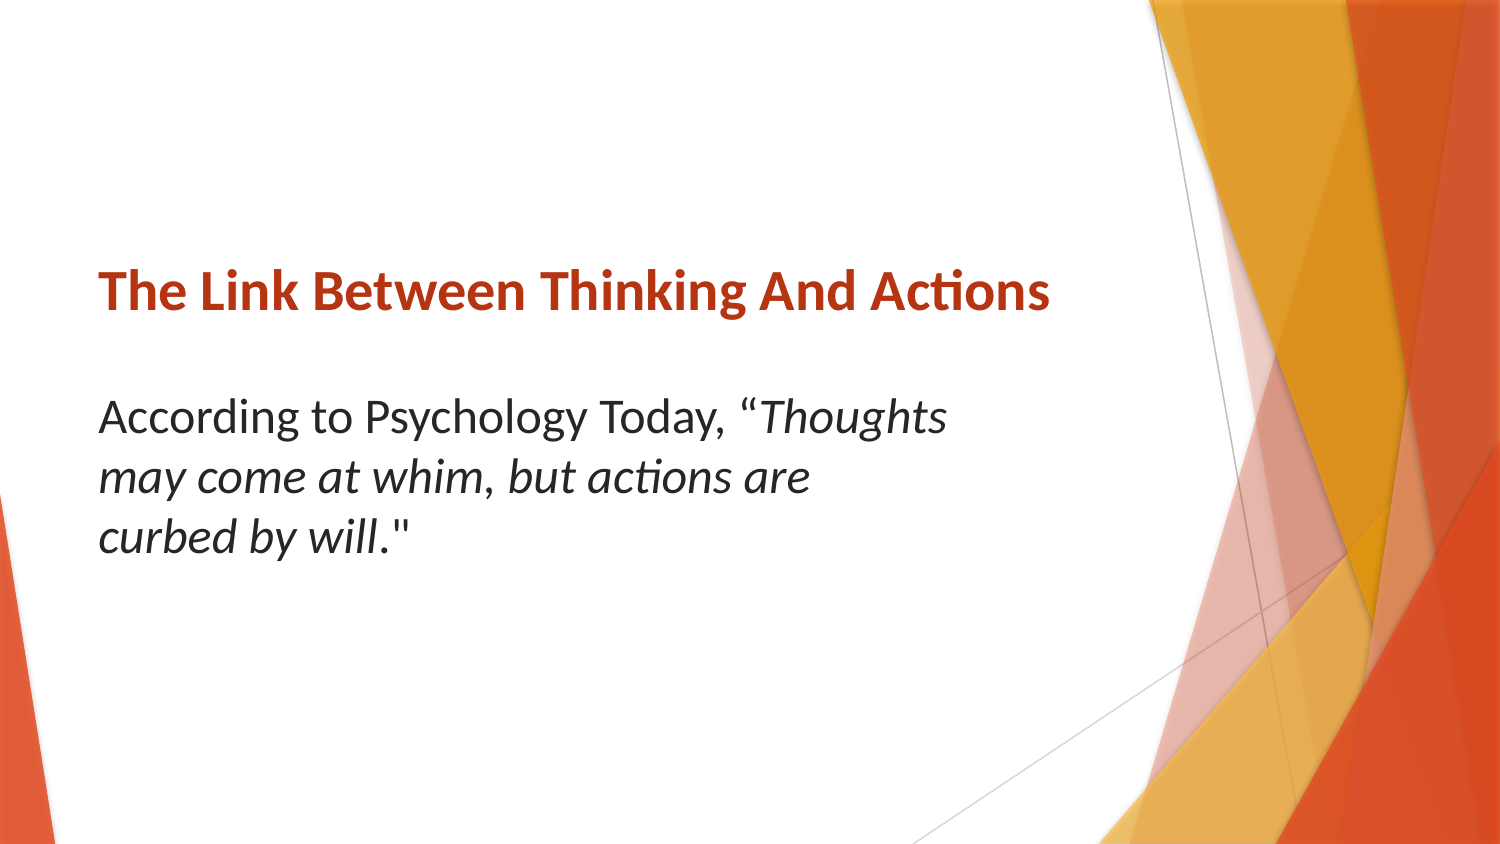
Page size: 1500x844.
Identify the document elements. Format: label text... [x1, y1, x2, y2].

title The Link Between Thinking And Actions [83, 244, 1141, 344]
list According to Psychology Today, “Thoughts may come at whim, but actions are curbed by will." [83, 376, 963, 635]
